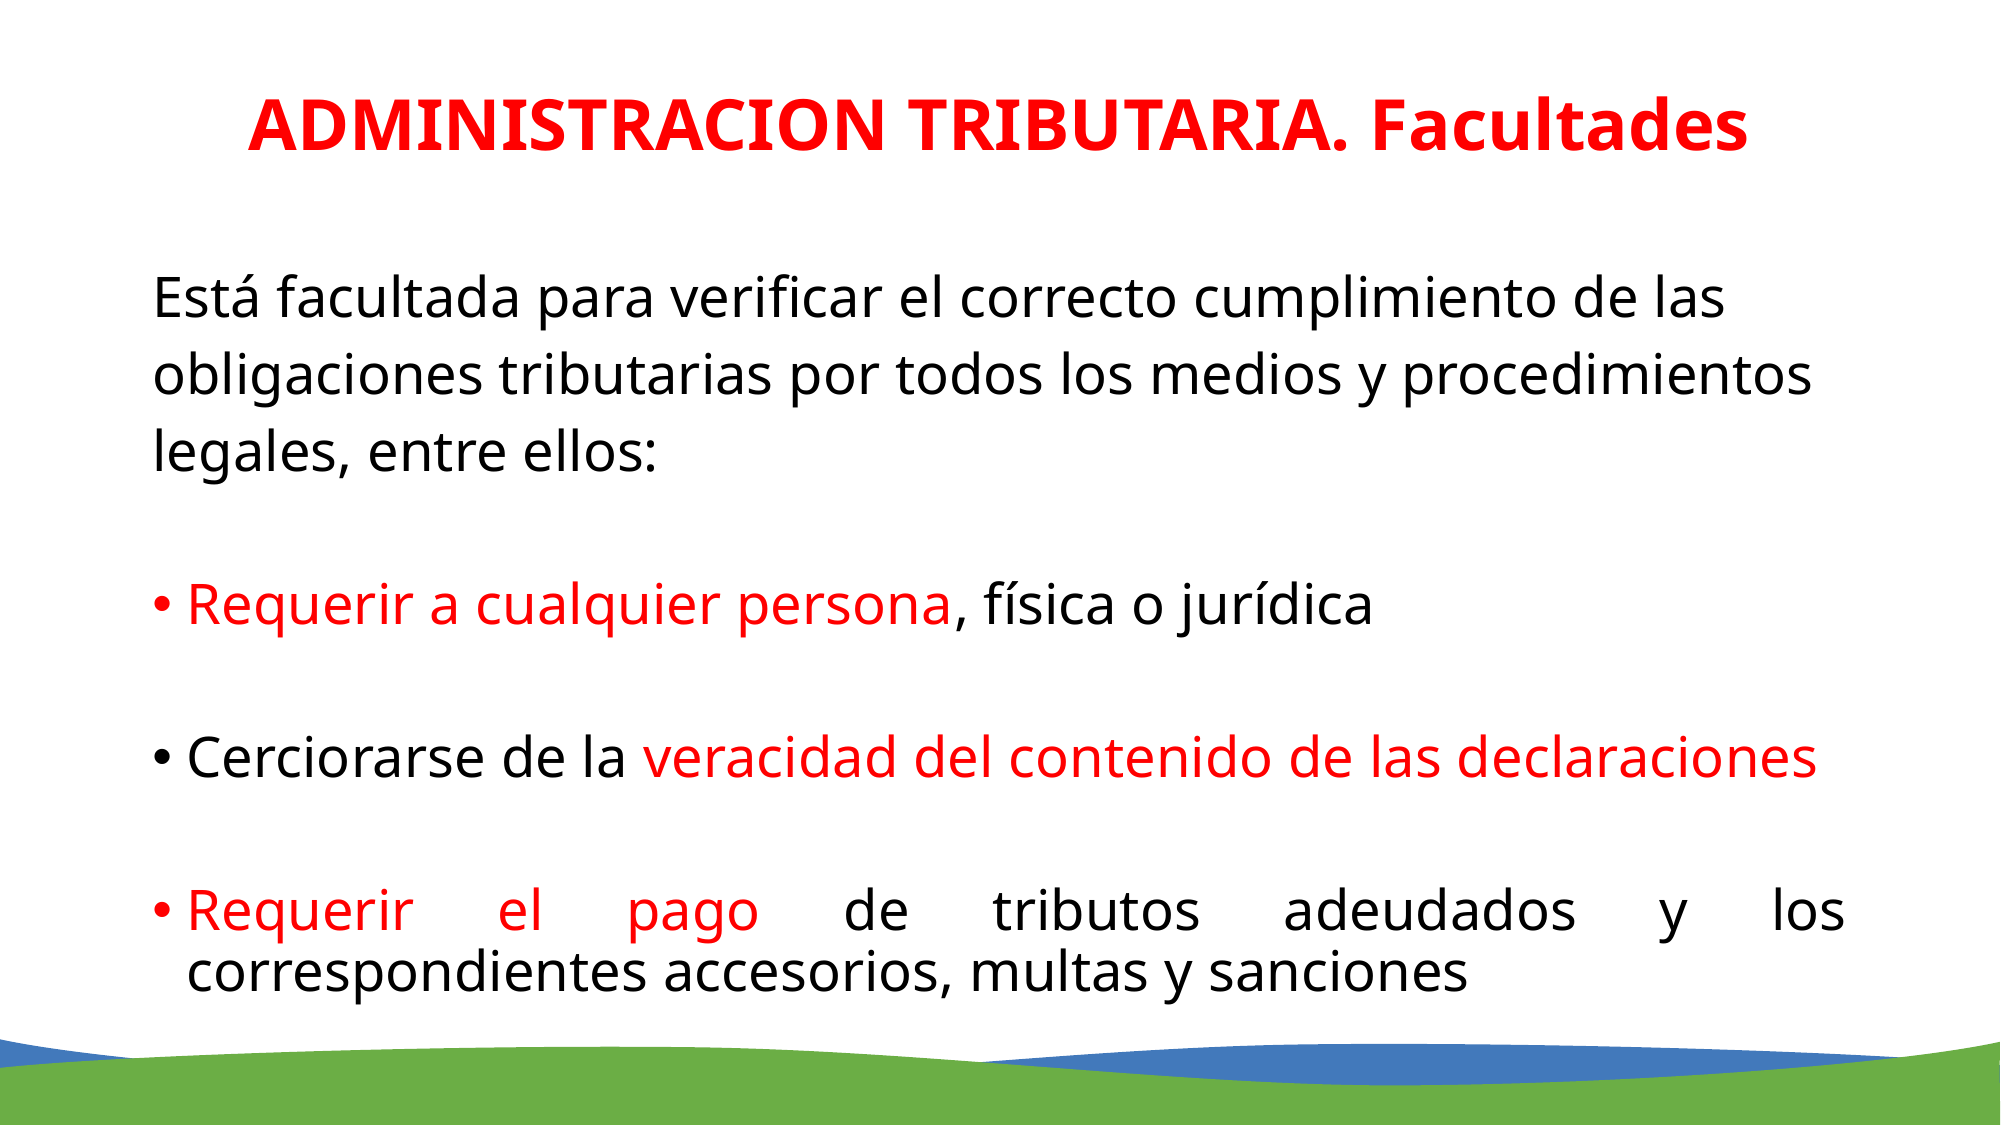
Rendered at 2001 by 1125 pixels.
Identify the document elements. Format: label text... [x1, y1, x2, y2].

title ADMINISTRACION TRIBUTARIA. Facultades [137, 59, 1863, 196]
list Está facultada para verificar el correcto cumplimiento de las obligaciones tributarias por todos los medios y procedimientos legales, entre ellos: Requerir a cualquier persona, física o jurídica Cerciorarse de la veracidad del contenido de las declaraciones Requerir el pago de tributos adeudados y los correspondientes accesorios, multas y sanciones [137, 261, 1863, 1028]
